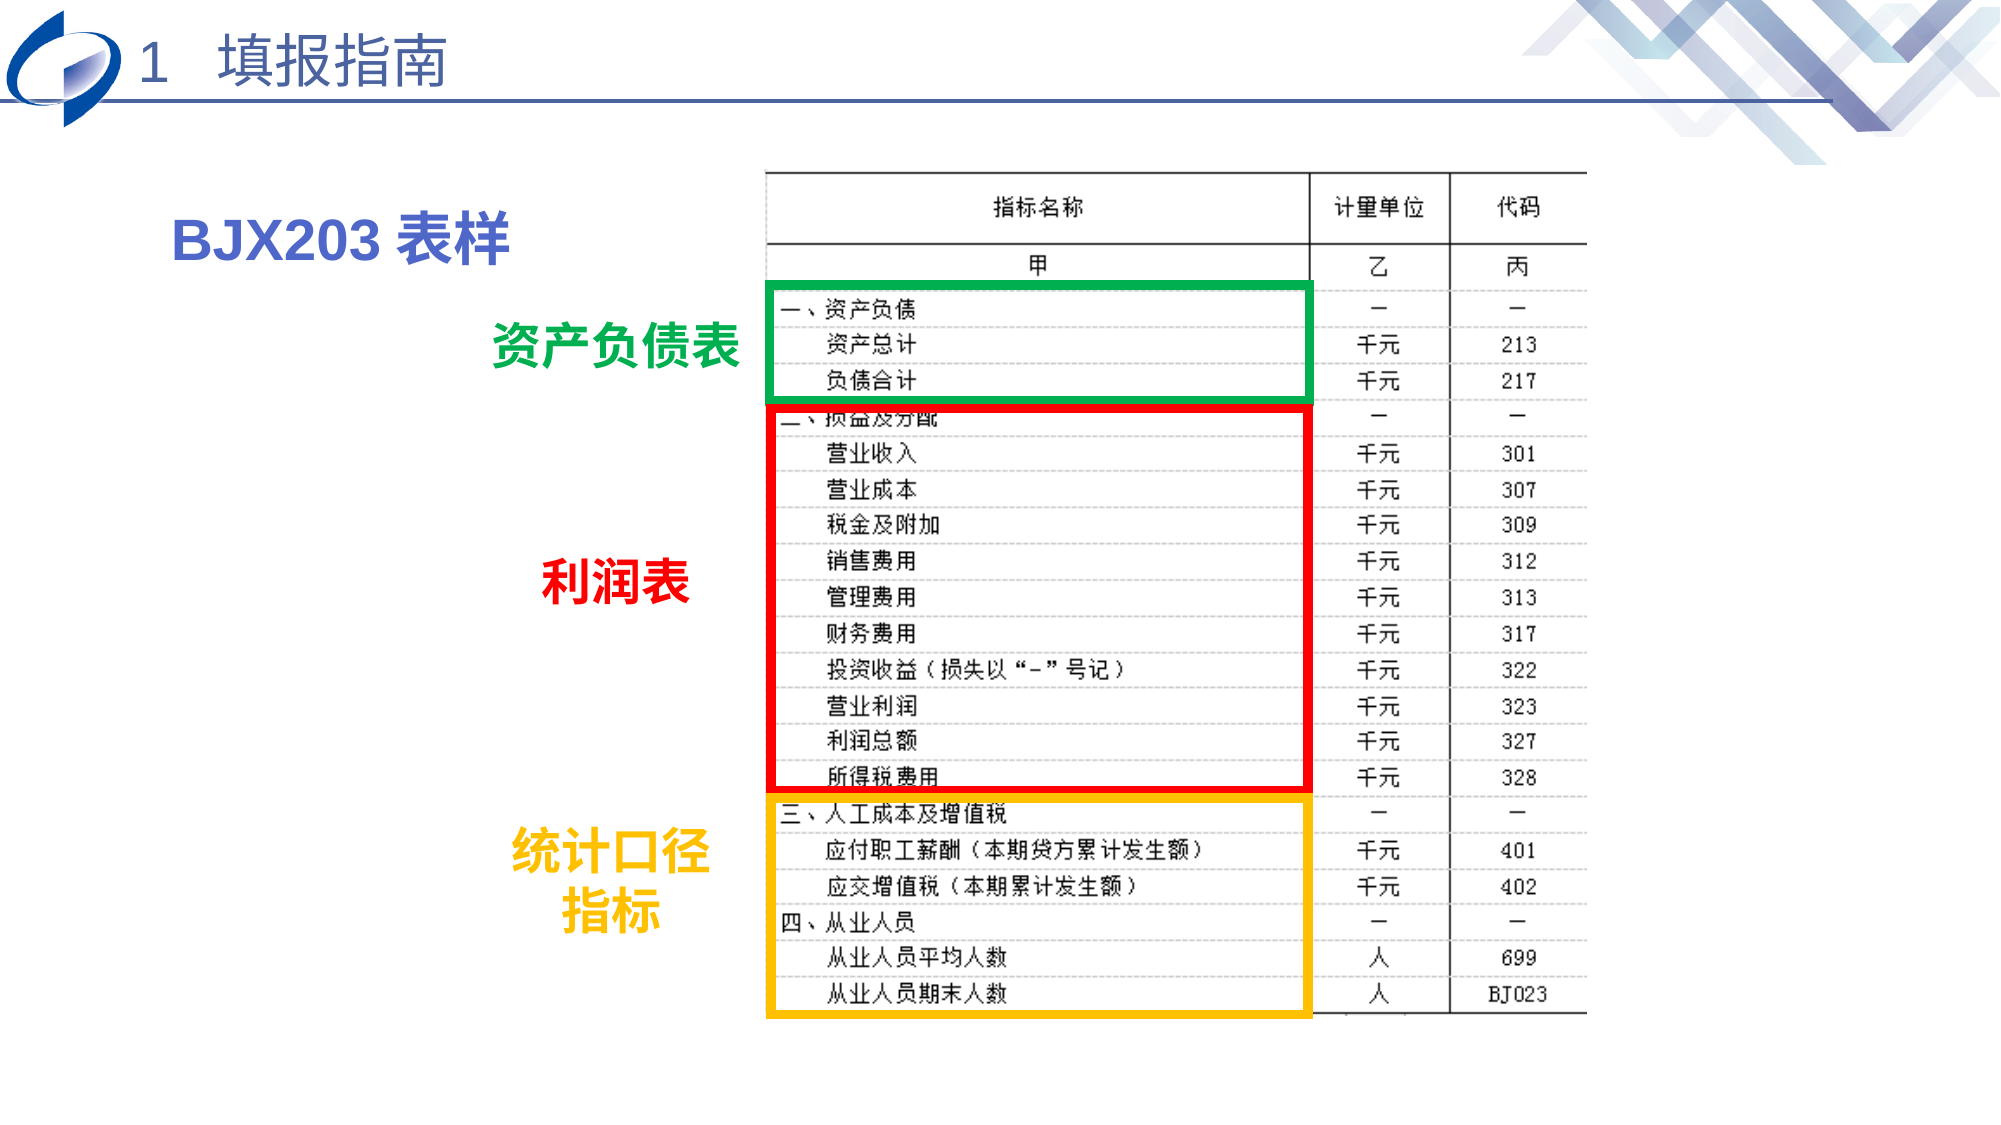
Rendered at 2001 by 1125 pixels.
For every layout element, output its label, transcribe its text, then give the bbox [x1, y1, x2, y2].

text_box 统计口径指标 [473, 812, 749, 947]
picture [764, 169, 1587, 1016]
text_box BJX203表样 [156, 202, 527, 281]
picture [4, 9, 123, 128]
picture [1412, 0, 2000, 166]
text_box 1 填报指南 [122, 0, 804, 100]
text_box 资产负债表 [462, 306, 764, 382]
text_box 利润表 [497, 542, 737, 618]
